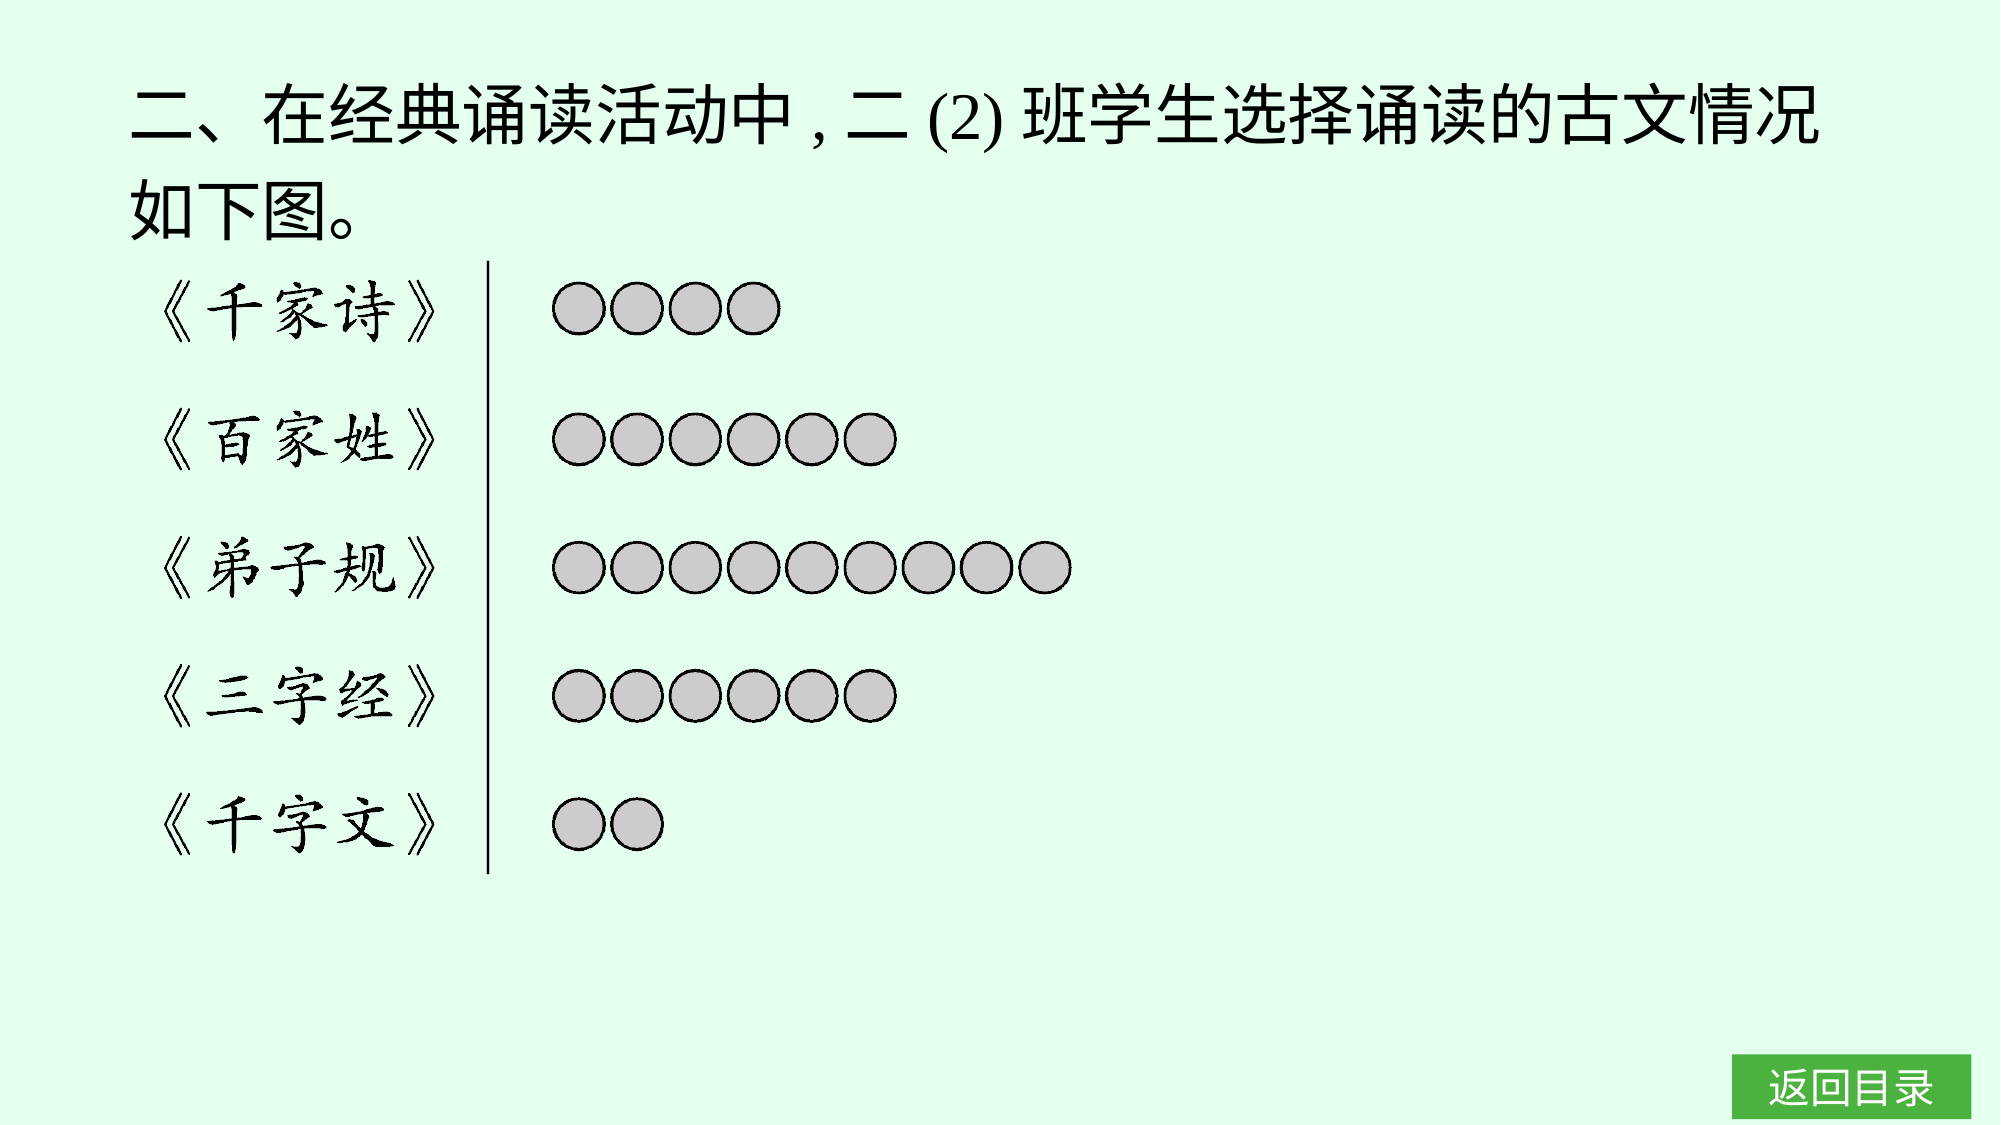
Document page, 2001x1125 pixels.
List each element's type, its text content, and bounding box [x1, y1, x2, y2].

picture [135, 258, 1073, 878]
text_box 二、在经典诵读活动中,二(2)班学生选择诵读的古文情况如下图。 [113, 49, 1887, 257]
